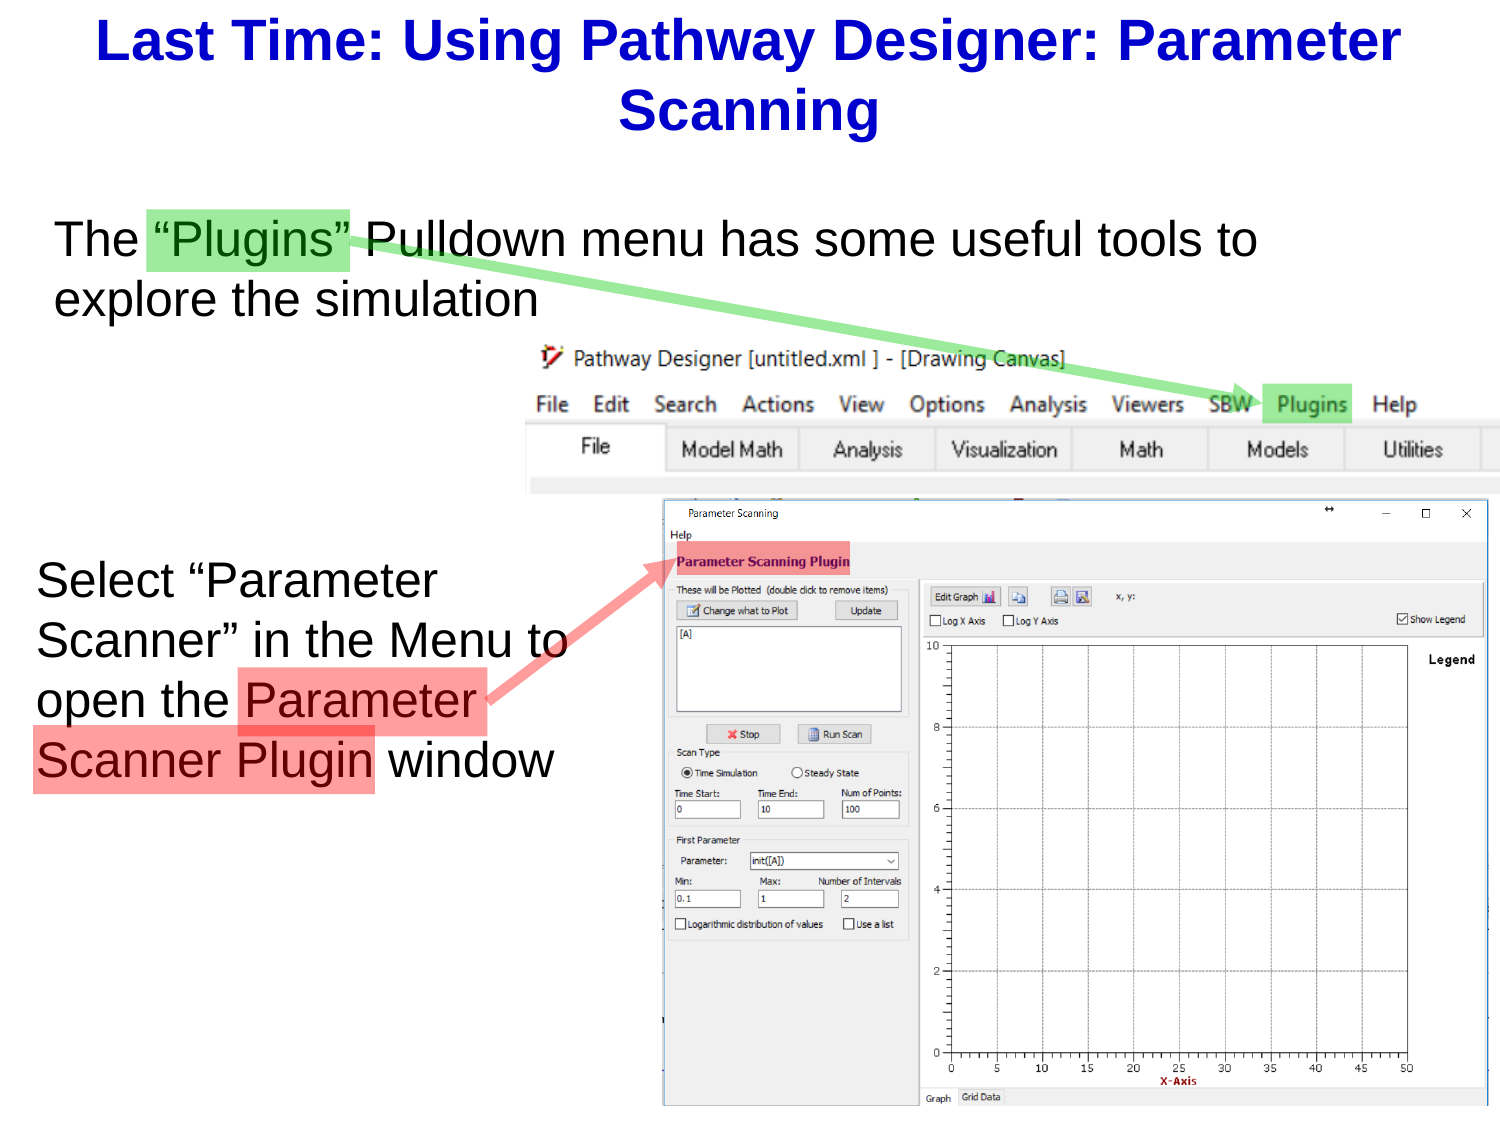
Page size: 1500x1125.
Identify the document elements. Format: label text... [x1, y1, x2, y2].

text_box The “Plugins” Pulldown menu has some useful tools to explore the simulation [38, 199, 1431, 574]
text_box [487, 557, 678, 703]
text_box Select “Parameter Scanner” in the Menu to open the Parameter Scanner Plugin window [21, 540, 482, 796]
text_box [31, 723, 377, 796]
picture [524, 333, 1500, 494]
text_box [235, 665, 490, 739]
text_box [349, 240, 1263, 404]
text_box Select “Parameter Scanner” in the Menu to open the Parameter Scanner Plugin window [377, 710, 650, 796]
text_box [144, 207, 352, 274]
title Last Time: Using Pathway Designer: Parameter Scanning [0, 9, 1500, 136]
picture [661, 498, 1489, 1107]
